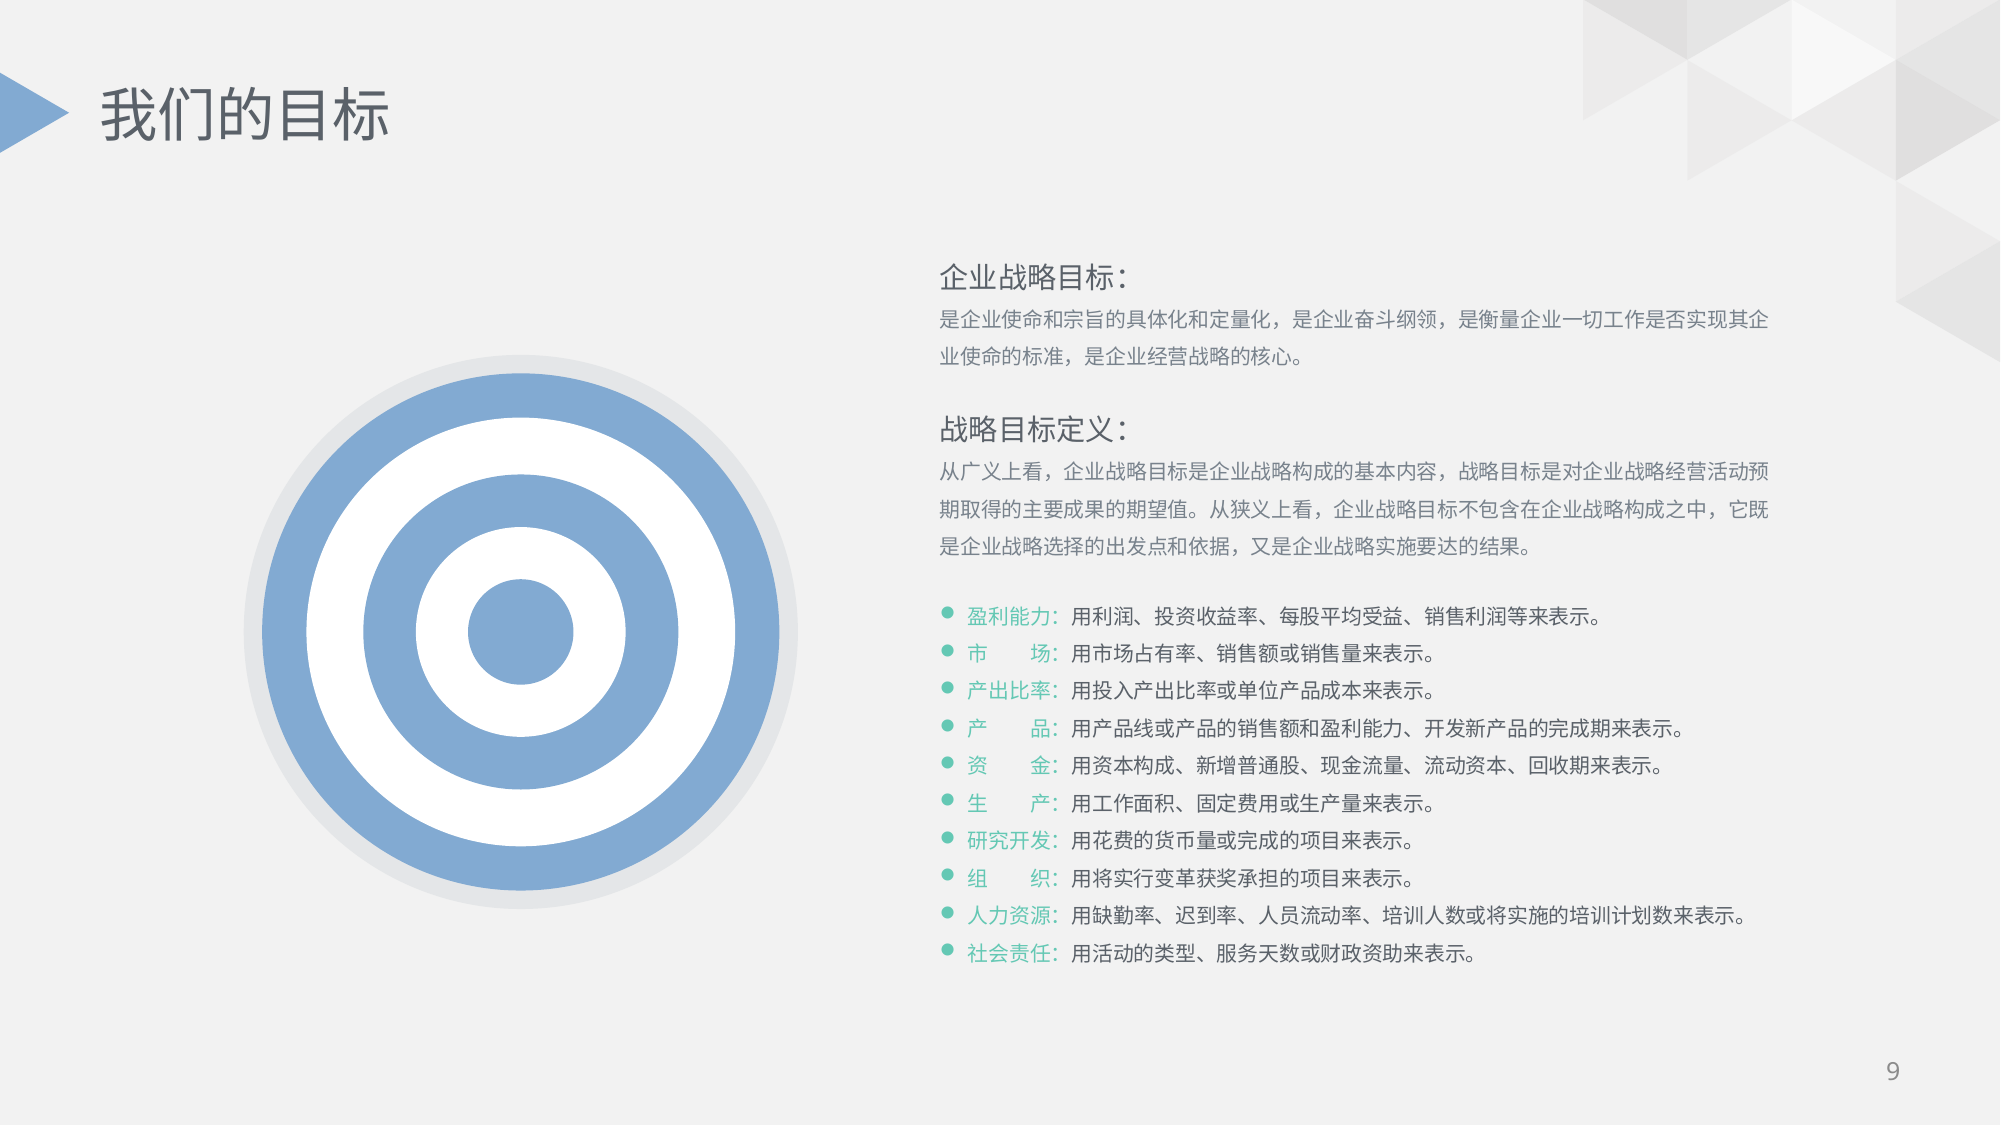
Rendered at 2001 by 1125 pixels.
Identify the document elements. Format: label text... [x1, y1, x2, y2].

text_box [243, 354, 798, 910]
text_box 企业战略目标： 是企业使命和宗旨的具体化和定量化，是企业奋斗纲领，是衡量企业一切工作是否实现其企业使命的标准，是企业经营战略的核心。 战略目标定义： 从广义上看，企业战略目标是企业战略构成的基本内容，战略目标是对企业战略经营活动预期取得的主要成果的期望值。从狭义上看，企业战略目标不包含在企业战略构成之中，它既是企业战略选择的出发点和依据，又是企业战略实施要达的结果。 [924, 234, 1796, 566]
slide_number 9 [1837, 1042, 1916, 1103]
text_box 盈利能力：用利润、投资收益率、每股平均受益、销售利润等来表示。 市 场：用市场占有率、销售额或销售量来表示。 产出比率：用投入产出比率或单位产品成本来表示。 产 品：用产品线或产品的销售额和盈利能力、开发新产品的完成期来表示。 资 金：用资本构成、新增普通股、现金流量、流动资本、回收期来表示。 生 产：用工作面积、固定费用或生产量来表示。 研究开发：用花费的货币量或完成的项目来表示。 组 织：用将实行变革获奖承担的项目来表示。 人力资源：用缺勤率、迟到率、人员流动率、培训人数或将实施的培训计划数来表示。 社会责任：用活动的类型、服务天数或财政资助来表示。 [924, 583, 1811, 973]
title 我们的目标 [84, 59, 1916, 166]
